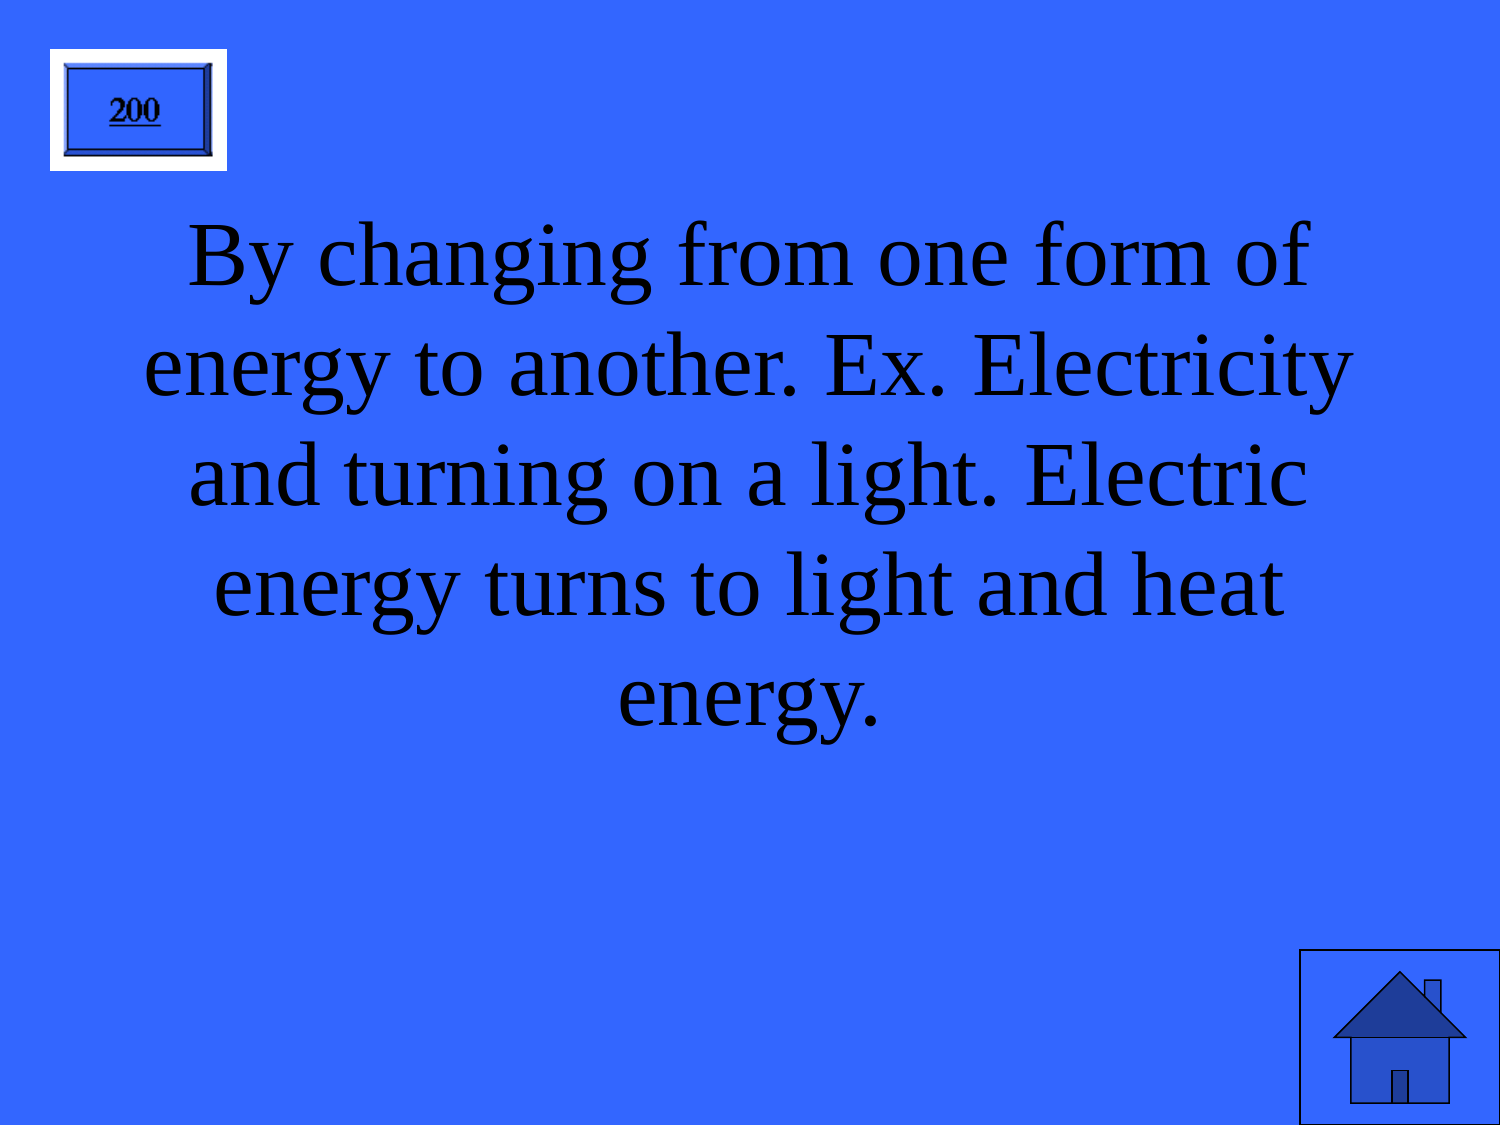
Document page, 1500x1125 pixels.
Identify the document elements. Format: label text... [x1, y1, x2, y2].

text_box [1299, 950, 1500, 1125]
title By changing from one form of energy to another. Ex. Electricity and turning on a light. Electric energy turns to light and heat energy. [112, 374, 1388, 563]
picture [49, 49, 227, 171]
